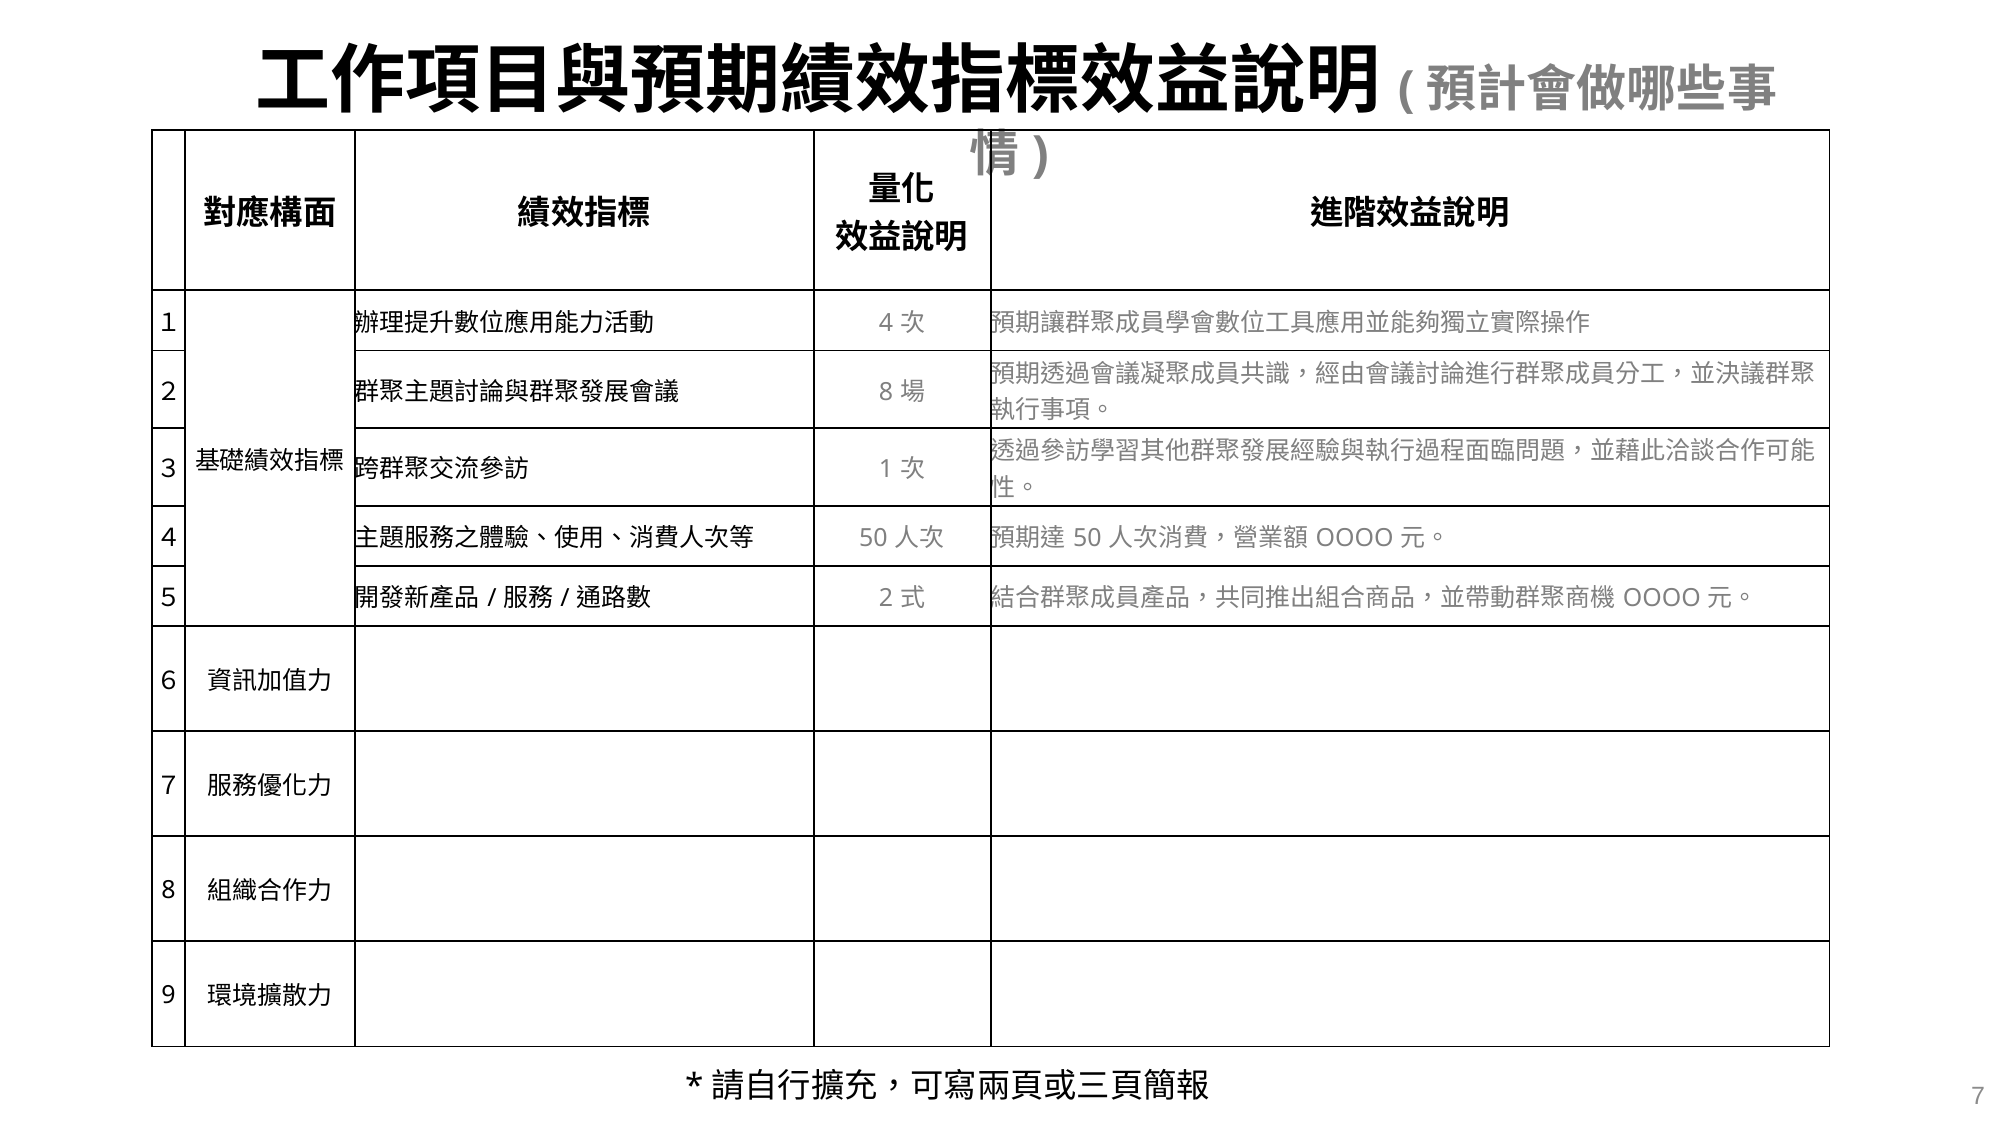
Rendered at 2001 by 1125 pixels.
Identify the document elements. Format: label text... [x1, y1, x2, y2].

table_cell 50人次 [815, 507, 990, 565]
table_header 進階效益說明 [992, 131, 1829, 289]
table_cell [992, 837, 1829, 940]
table_cell ２ [153, 351, 184, 427]
table_cell [815, 837, 990, 940]
table_header 量化 效益說明 [815, 131, 990, 289]
table_cell 資訊加值力 [186, 627, 354, 730]
table_cell ７ [153, 732, 184, 835]
table_cell 預期讓群聚成員學會數位工具應用並能夠獨立實際操作 [992, 291, 1829, 350]
table_cell [356, 627, 813, 730]
table_cell 開發新產品/服務/通路數 [356, 567, 813, 625]
table_cell [356, 942, 813, 1046]
table_cell [815, 732, 990, 835]
table_cell ３ [153, 429, 184, 505]
text_box *請自行擴充，可寫兩頁或三頁簡報 [670, 1056, 1225, 1112]
table_cell 8場 [815, 351, 990, 427]
table_cell 基礎績效指標 [186, 291, 354, 625]
table_cell [992, 627, 1829, 730]
table_cell [992, 942, 1829, 1046]
table_cell [992, 732, 1829, 835]
table_cell 9 [153, 942, 184, 1046]
table_cell 4次 [815, 291, 990, 350]
table_cell 群聚主題討論與群聚發展會議 [356, 351, 813, 427]
table_cell 組織合作力 [186, 837, 354, 940]
table_cell [815, 627, 990, 730]
text_box 工作項目與預期績效指標效益說明(預計會做哪些事情) [216, 24, 1816, 129]
table_cell 環境擴散力 [186, 942, 354, 1046]
table_cell ５ [153, 567, 184, 625]
table_cell 跨群聚交流參訪 [356, 429, 813, 505]
table_cell 服務優化力 [186, 732, 354, 835]
table_cell ６ [153, 627, 184, 730]
table_cell 結合群聚成員產品，共同推出組合商品，並帶動群聚商機OOOO元。 [992, 567, 1829, 625]
table_cell 預期達50人次消費，營業額OOOO元。 [992, 507, 1829, 565]
table_header [153, 131, 184, 289]
table_cell [356, 837, 813, 940]
table_cell 2式 [815, 567, 990, 625]
table_cell 主題服務之體驗、使用、消費人次等 [356, 507, 813, 565]
table_cell １ [153, 291, 184, 350]
table_cell 辦理提升數位應用能力活動 [356, 291, 813, 350]
table_cell ４ [153, 507, 184, 565]
table_cell 透過參訪學習其他群聚發展經驗與執行過程面臨問題，並藉此洽談合作可能性。 [992, 429, 1829, 505]
table_cell 1次 [815, 429, 990, 505]
table_header 績效指標 [356, 131, 813, 289]
table_cell [815, 942, 990, 1046]
table_header 對應構面 [186, 131, 354, 289]
table_cell [356, 732, 813, 835]
table_cell 預期透過會議凝聚成員共識，經由會議討論進行群聚成員分工，並決議群聚執行事項。 [992, 351, 1829, 427]
table_cell 8 [153, 837, 184, 940]
